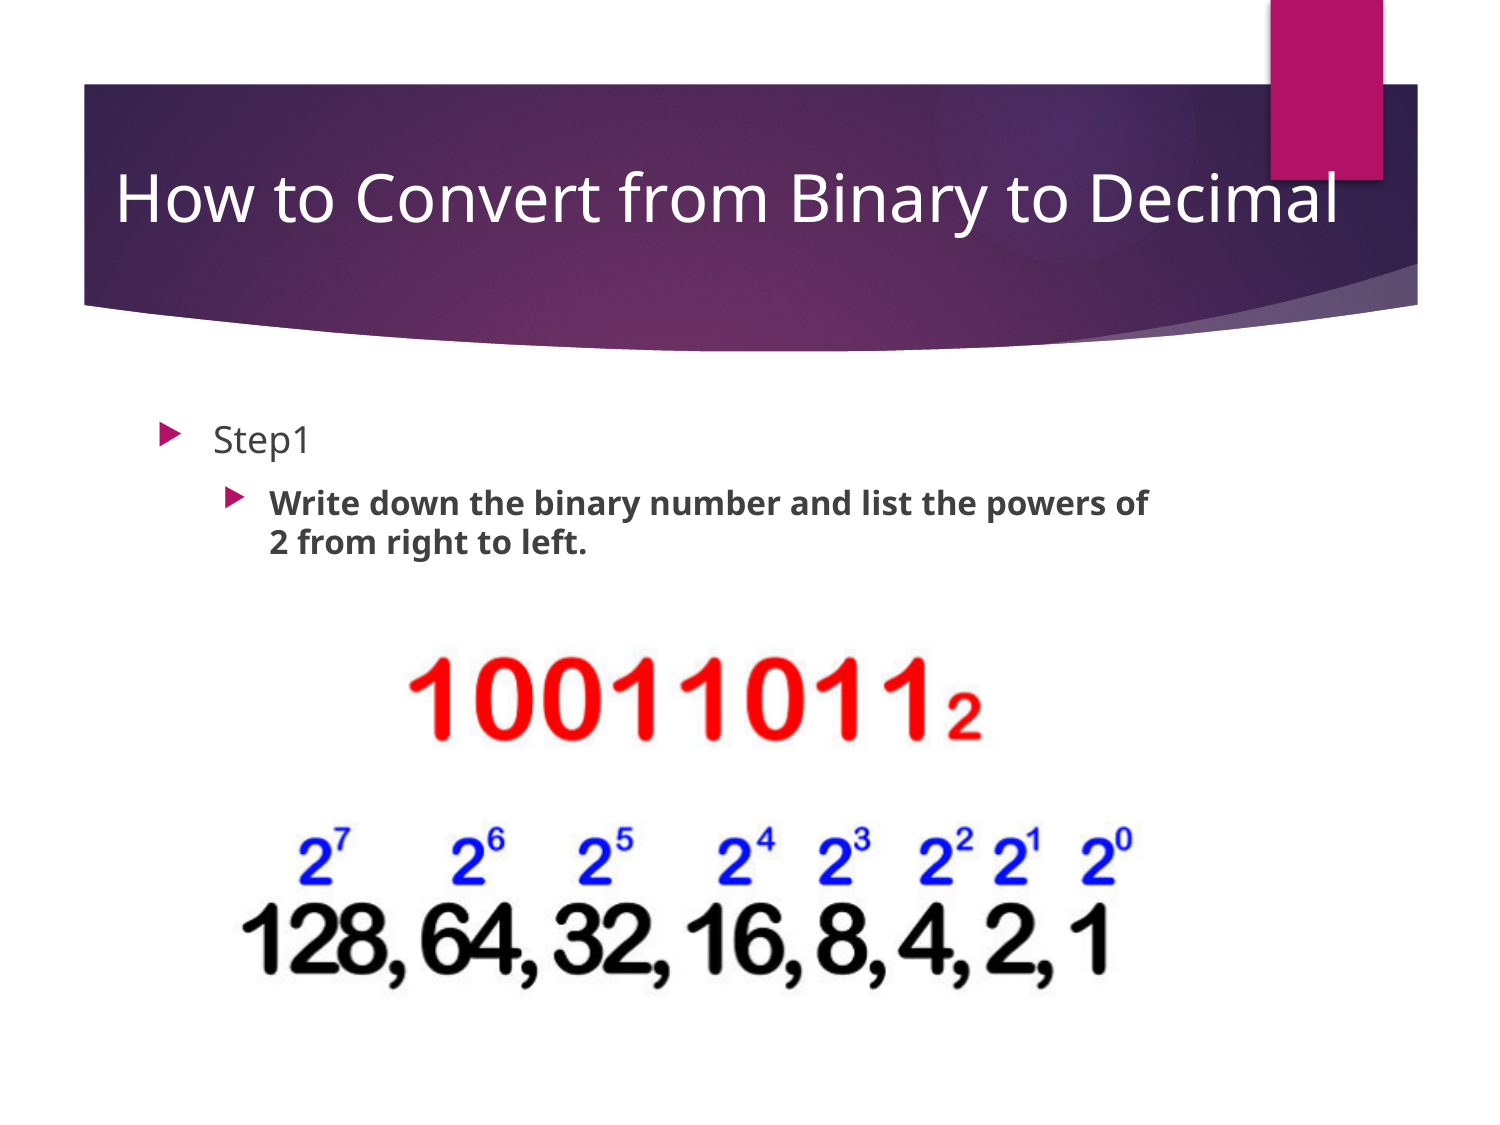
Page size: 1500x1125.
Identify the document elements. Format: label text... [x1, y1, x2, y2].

picture [212, 587, 1162, 1094]
title How to Convert from Binary to Decimal [99, 137, 1363, 254]
list Step1 Write down the binary number and list the powers of 2 from right to left. [141, 408, 1183, 988]
